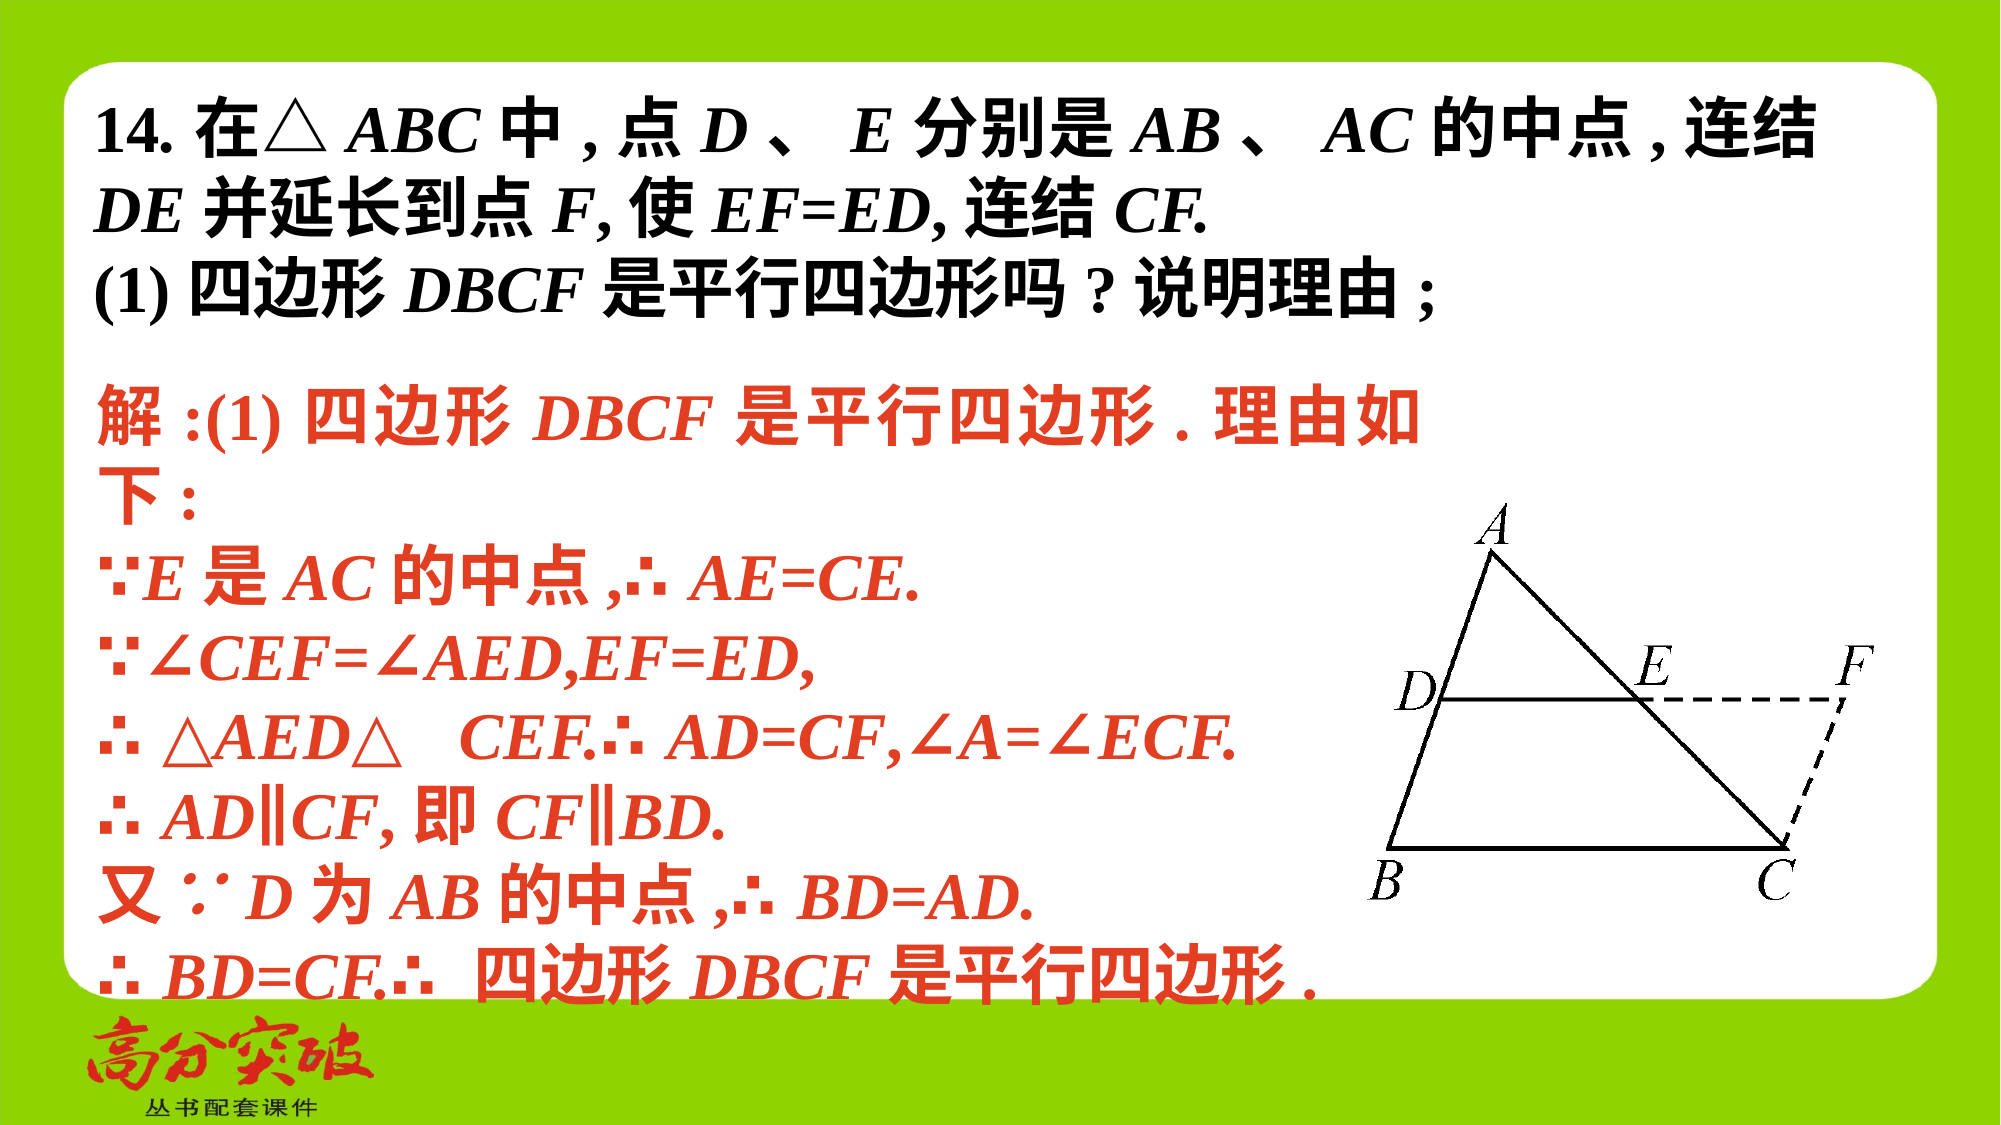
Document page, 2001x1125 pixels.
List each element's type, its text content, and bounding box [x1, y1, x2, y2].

picture [0, 0, 2001, 1125]
text_box 解:(1)四边形DBCF是平行四边形.理由如下: ∵E是AC的中点,∴AE=CE. ∵∠CEF=∠AED,EF=ED, ∴△AED≌△CEF.∴AD=CF,∠A=∠ECF. ∴AD∥CF,即CF∥BD. 又∵D为AB的中点,∴BD=AD. ∴BD=CF.∴四边形DBCF是平行四边形. [81, 365, 1437, 1021]
text_box 14.在△ABC中,点D、E分别是AB、AC的中点,连结DE并延长到点F,使EF=ED,连结CF. (1)四边形DBCF是平行四边形吗?说明理由; [78, 78, 1851, 333]
